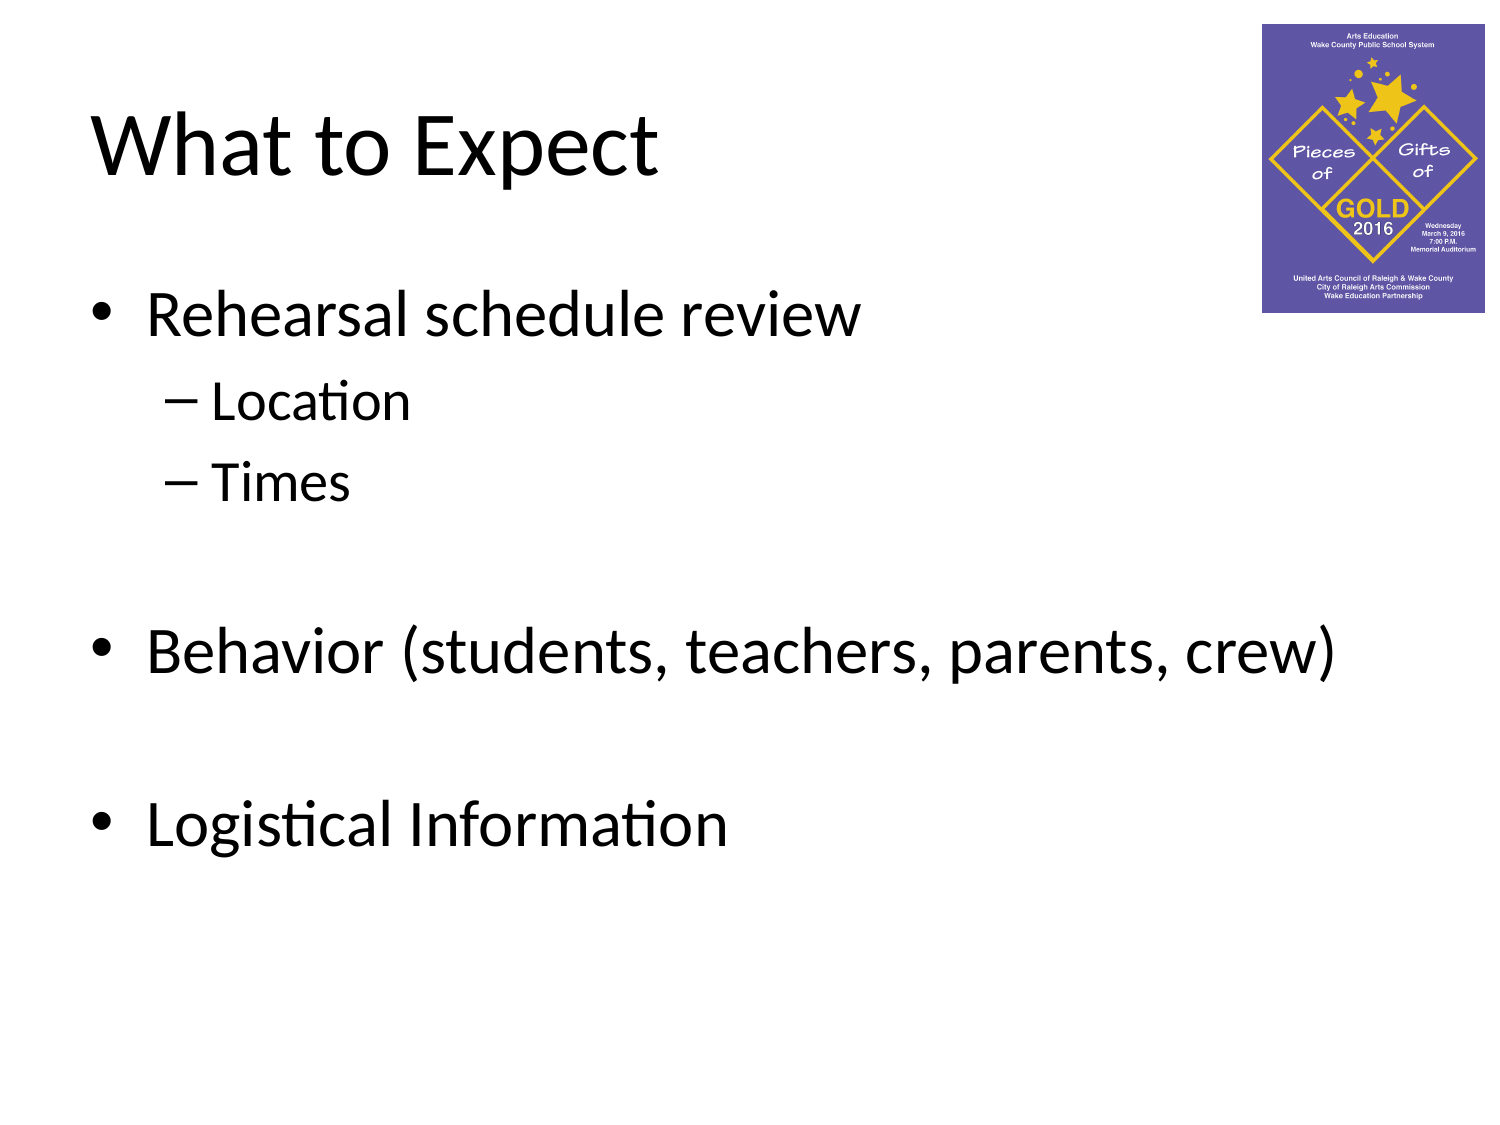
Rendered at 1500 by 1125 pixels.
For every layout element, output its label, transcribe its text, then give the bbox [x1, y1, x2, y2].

list Rehearsal schedule review Location Times Behavior (students, teachers, parents, crew) Logistical Information [75, 262, 1425, 1005]
title What to Expect [75, 45, 1188, 233]
picture [1262, 24, 1485, 313]
